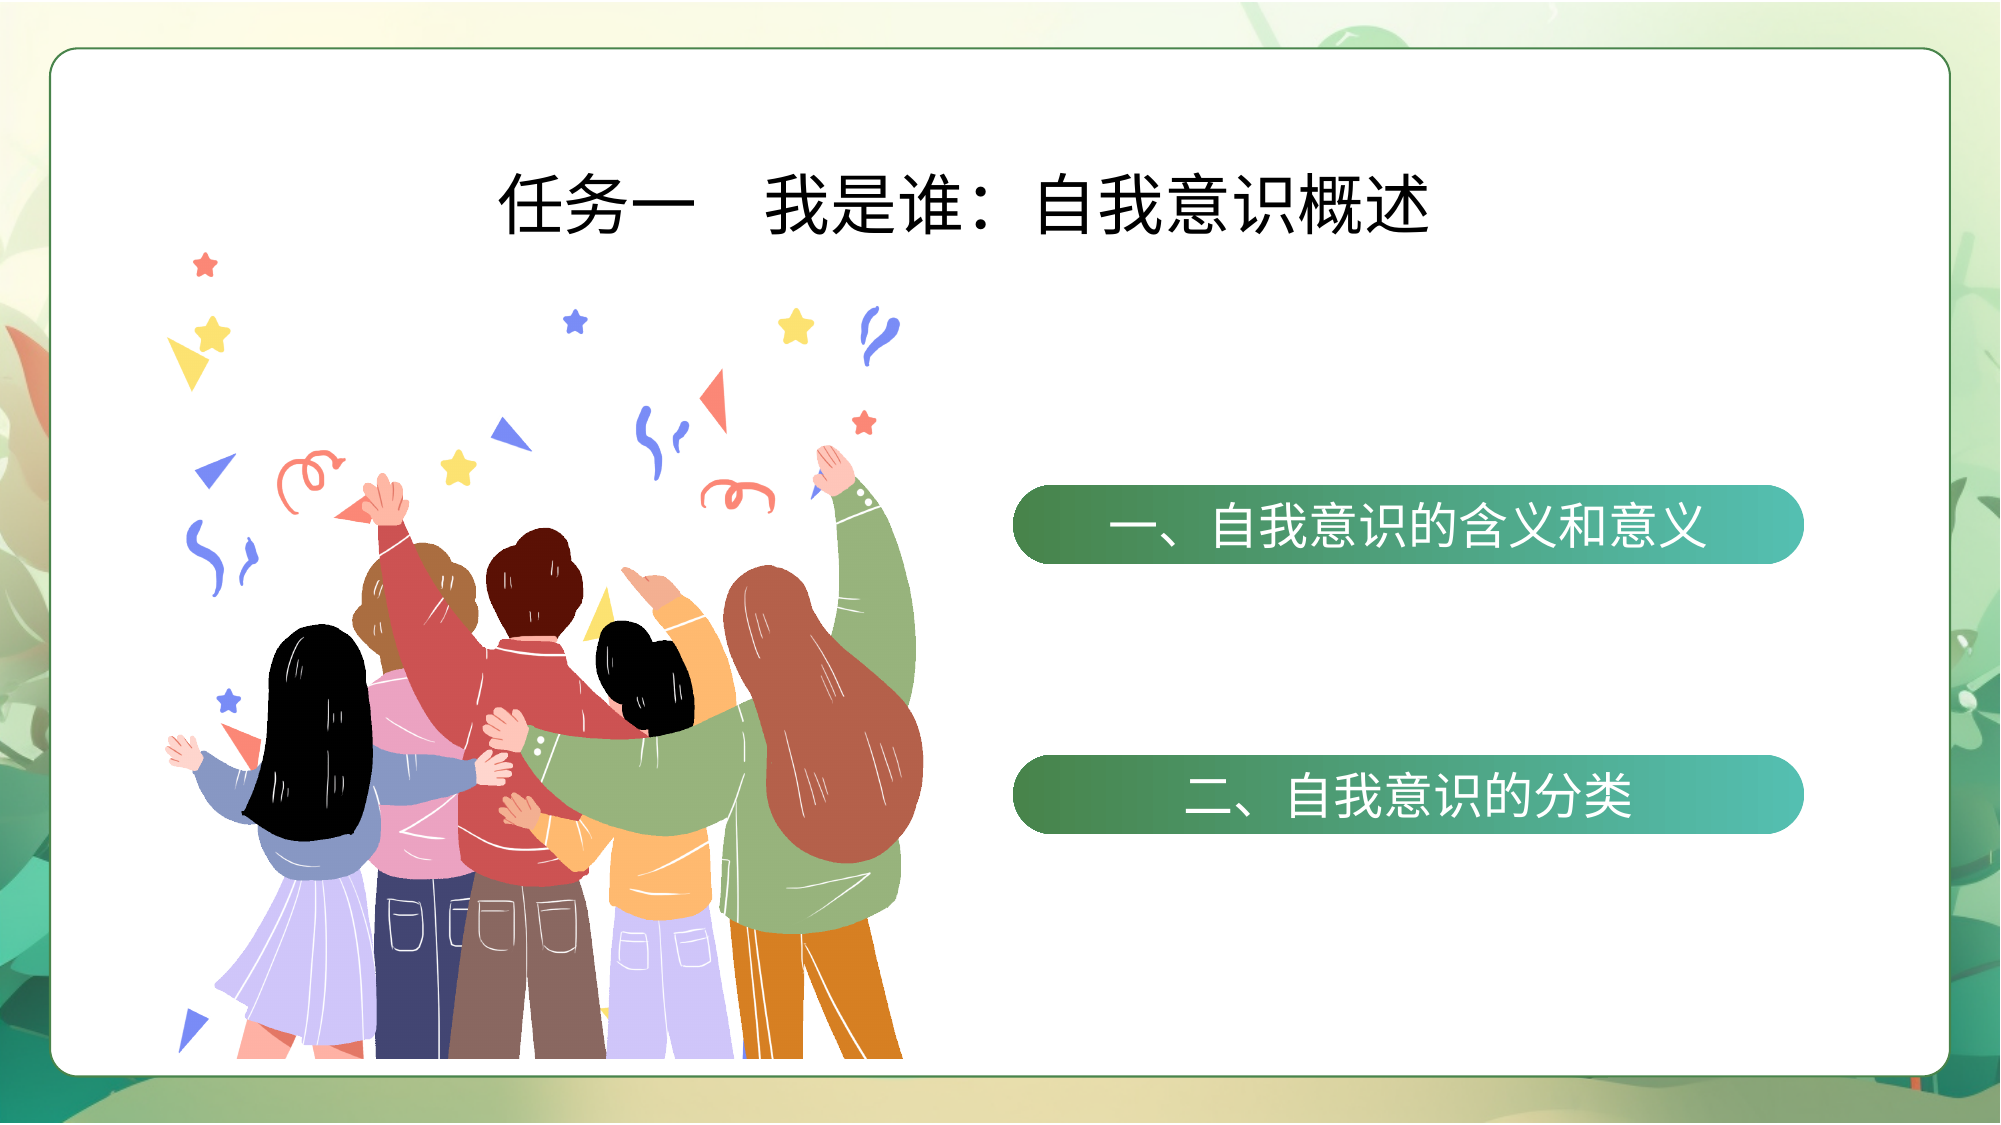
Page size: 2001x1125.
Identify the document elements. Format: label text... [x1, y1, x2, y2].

text_box 任务一 我是谁：自我意识概述 [169, 155, 1759, 251]
picture [0, 2, 2000, 1123]
text_box 二、自我意识的分类 [1012, 753, 1806, 836]
text_box 一、自我意识的含义和意义 [1012, 483, 1806, 566]
